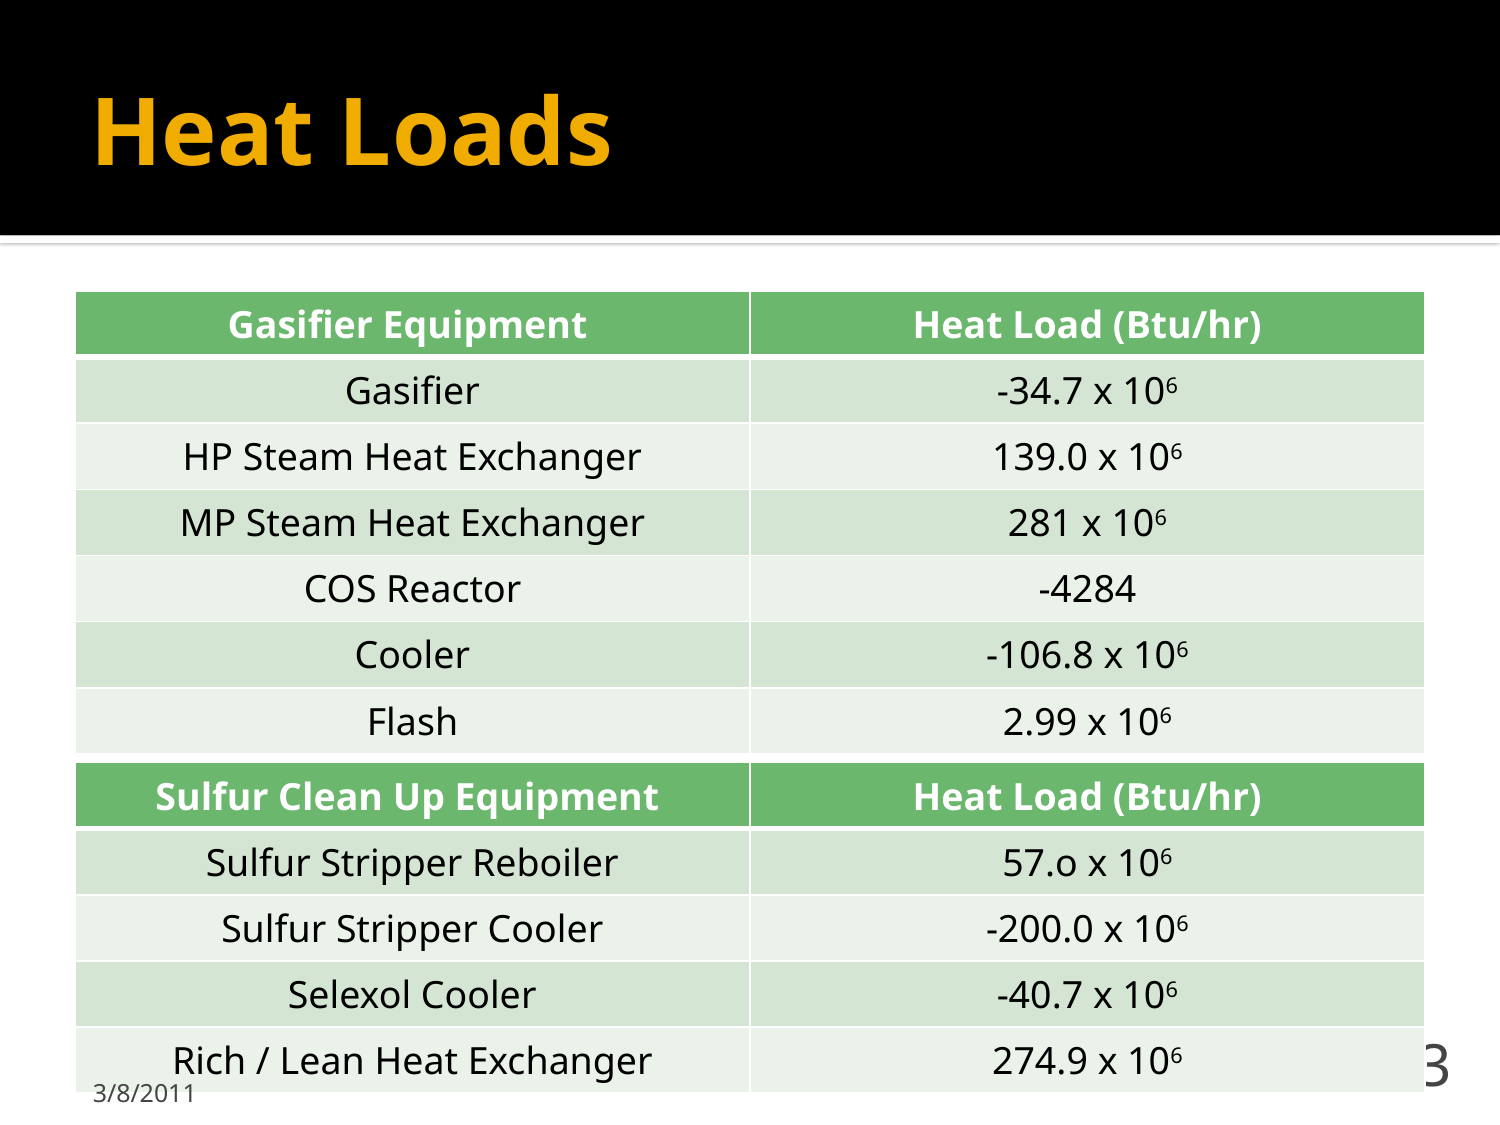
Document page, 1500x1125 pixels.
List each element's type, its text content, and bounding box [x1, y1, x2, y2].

table_header Heat Load (Btu/hr) [751, 292, 1424, 354]
table_header Heat Load (Btu/hr) [751, 763, 1424, 826]
table_cell MP Steam Heat Exchanger [76, 490, 749, 555]
table_cell -4284 [751, 556, 1424, 621]
table_cell 139.0 x 106 [751, 424, 1424, 489]
table_cell 2.99 x 106 [751, 689, 1424, 753]
table_header Sulfur Clean Up Equipment [76, 763, 749, 826]
table_cell Rich / Lean Heat Exchanger [76, 1028, 749, 1092]
table_cell -40.7 x 106 [751, 962, 1424, 1026]
table_cell 281 x 106 [751, 490, 1424, 555]
table_cell Gasifier [76, 360, 749, 422]
title Heat Loads [75, 25, 1425, 231]
table_header Gasifier Equipment [76, 292, 749, 354]
table_cell 274.9 x 106 [751, 1028, 1424, 1092]
table_cell HP Steam Heat Exchanger [76, 424, 749, 489]
table_cell Cooler [76, 622, 749, 687]
table_cell 57.o x 106 [751, 831, 1424, 894]
table_cell Selexol Cooler [76, 962, 749, 1026]
slide_number 13 [1345, 1062, 1467, 1108]
table_cell -200.0 x 106 [751, 896, 1424, 960]
table_cell COS Reactor [76, 556, 749, 621]
table_cell -34.7 x 106 [751, 360, 1424, 422]
table_cell Sulfur Stripper Reboiler [76, 831, 749, 894]
table_cell -106.8 x 106 [751, 622, 1424, 687]
table_cell Sulfur Stripper Cooler [76, 896, 749, 960]
table_cell Flash [76, 689, 749, 753]
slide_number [75, 1062, 425, 1108]
